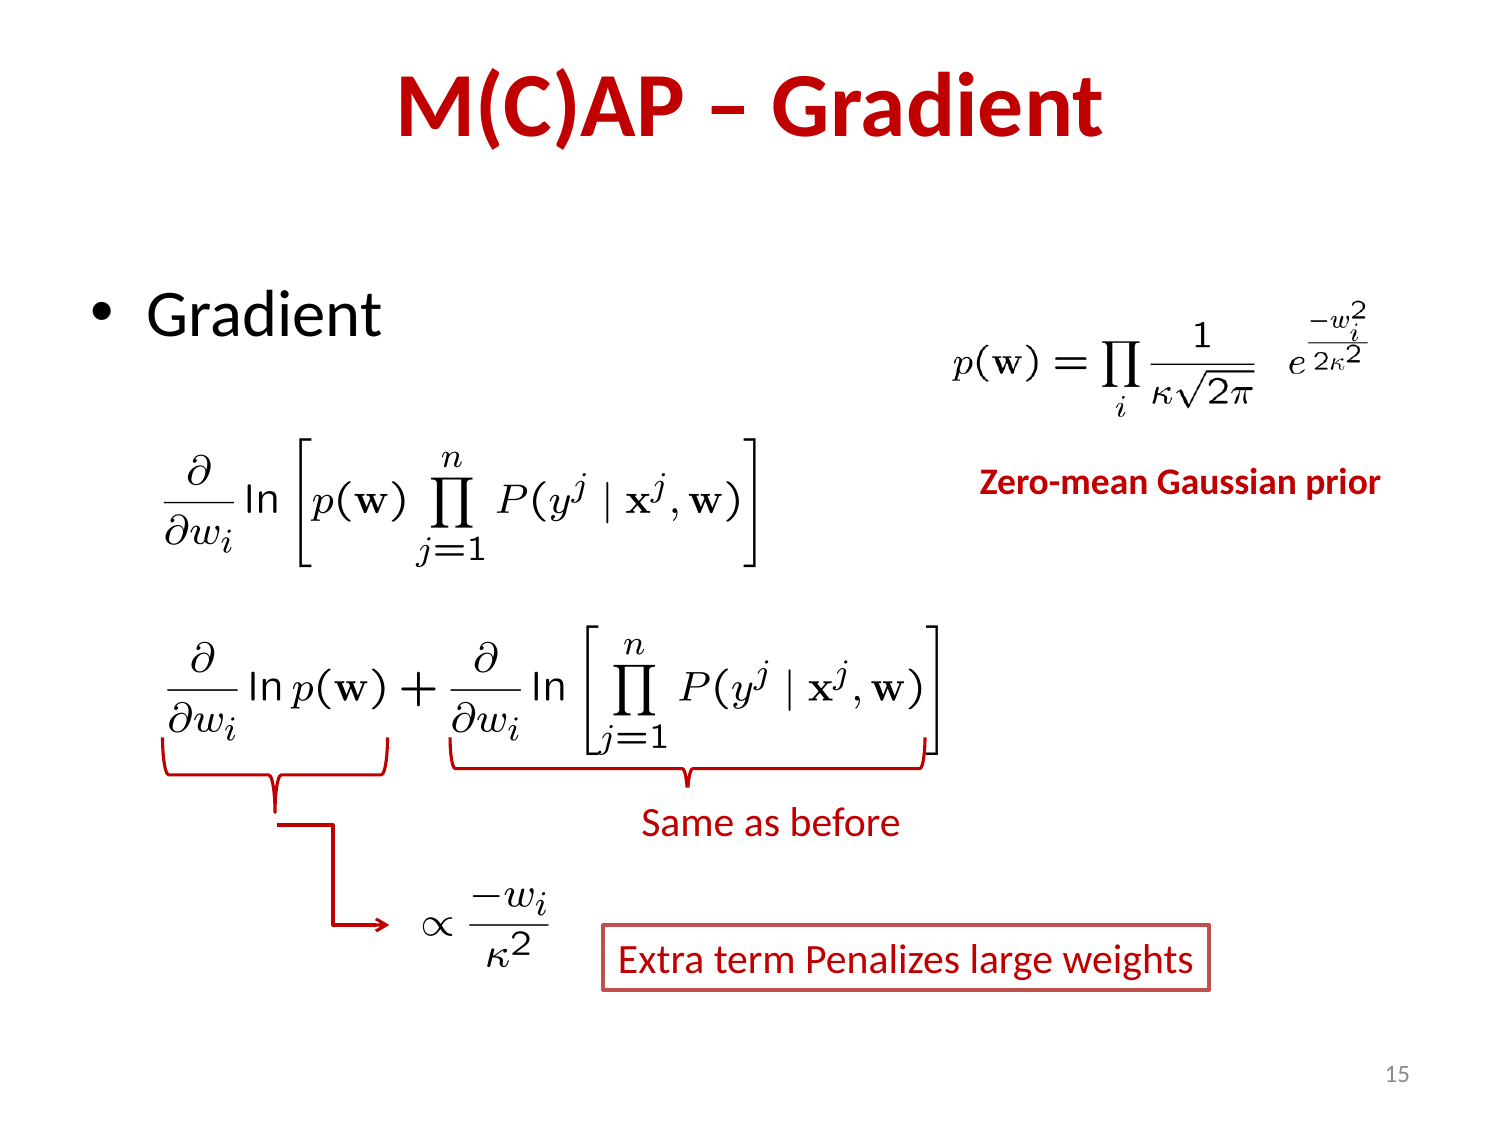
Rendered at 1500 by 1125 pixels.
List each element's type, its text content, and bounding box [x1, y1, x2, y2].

text_box Extra term Penalizes large weights [601, 923, 1211, 992]
title M(C)AP – Gradient [75, 37, 1425, 225]
picture [949, 299, 1369, 418]
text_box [276, 824, 390, 926]
text_box Same as before [624, 785, 918, 854]
text_box Zero-mean Gaussian prior [965, 449, 1397, 510]
list Gradient [75, 262, 1425, 1005]
text_box [452, 765, 923, 785]
slide_number 15 [1074, 1042, 1425, 1103]
picture [162, 437, 757, 568]
text_box [163, 763, 387, 814]
picture [165, 624, 938, 756]
picture [421, 887, 551, 969]
